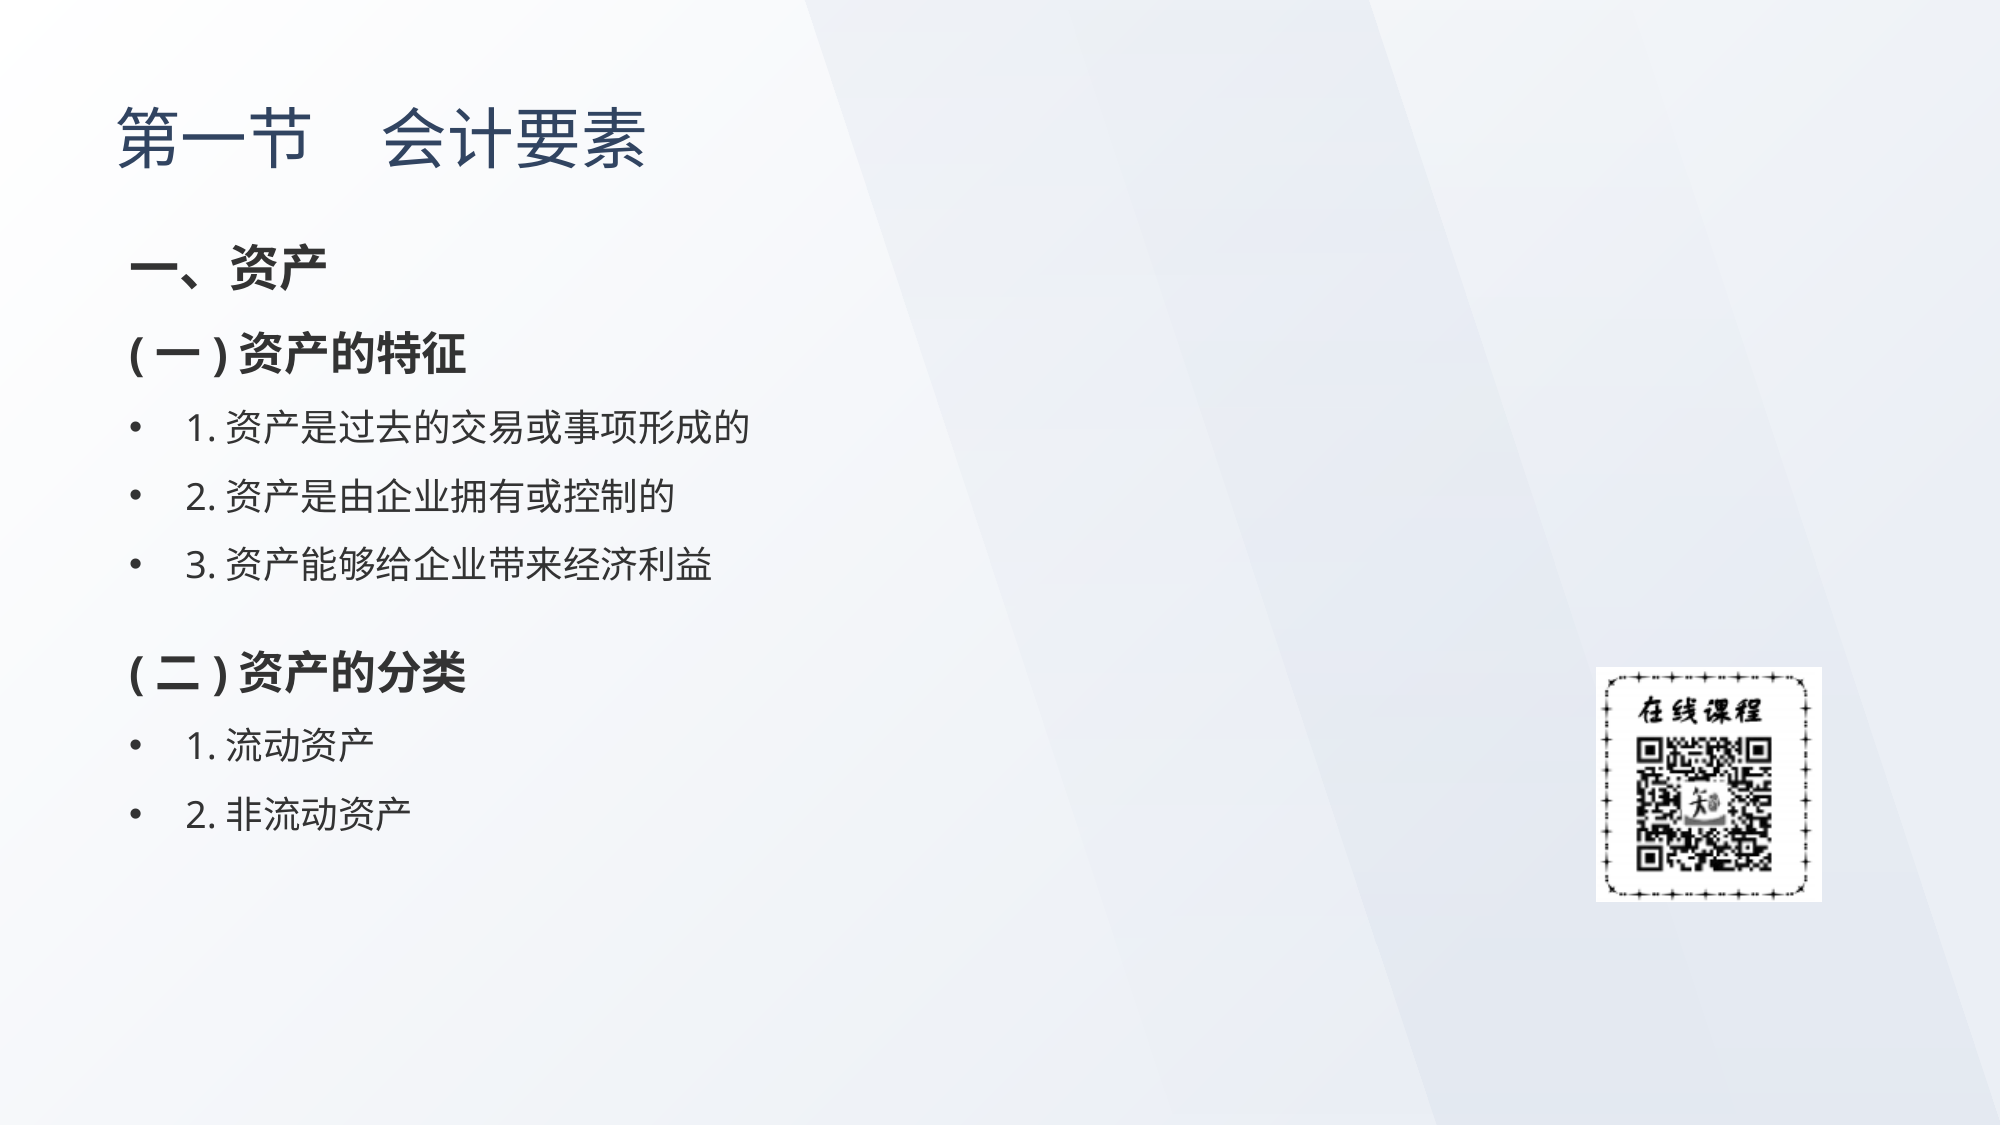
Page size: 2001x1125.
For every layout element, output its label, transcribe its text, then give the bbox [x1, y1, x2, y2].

title 第一节 会计要素 [114, 59, 1886, 178]
text_box 一、资产 (一)资产的特征 1.资产是过去的交易或事项形成的 2.资产是由企业拥有或控制的 3.资产能够给企业带来经济利益 (二)资产的分类 1.流动资产 2.非流动资产 [114, 213, 1886, 1013]
picture [1596, 667, 1822, 902]
